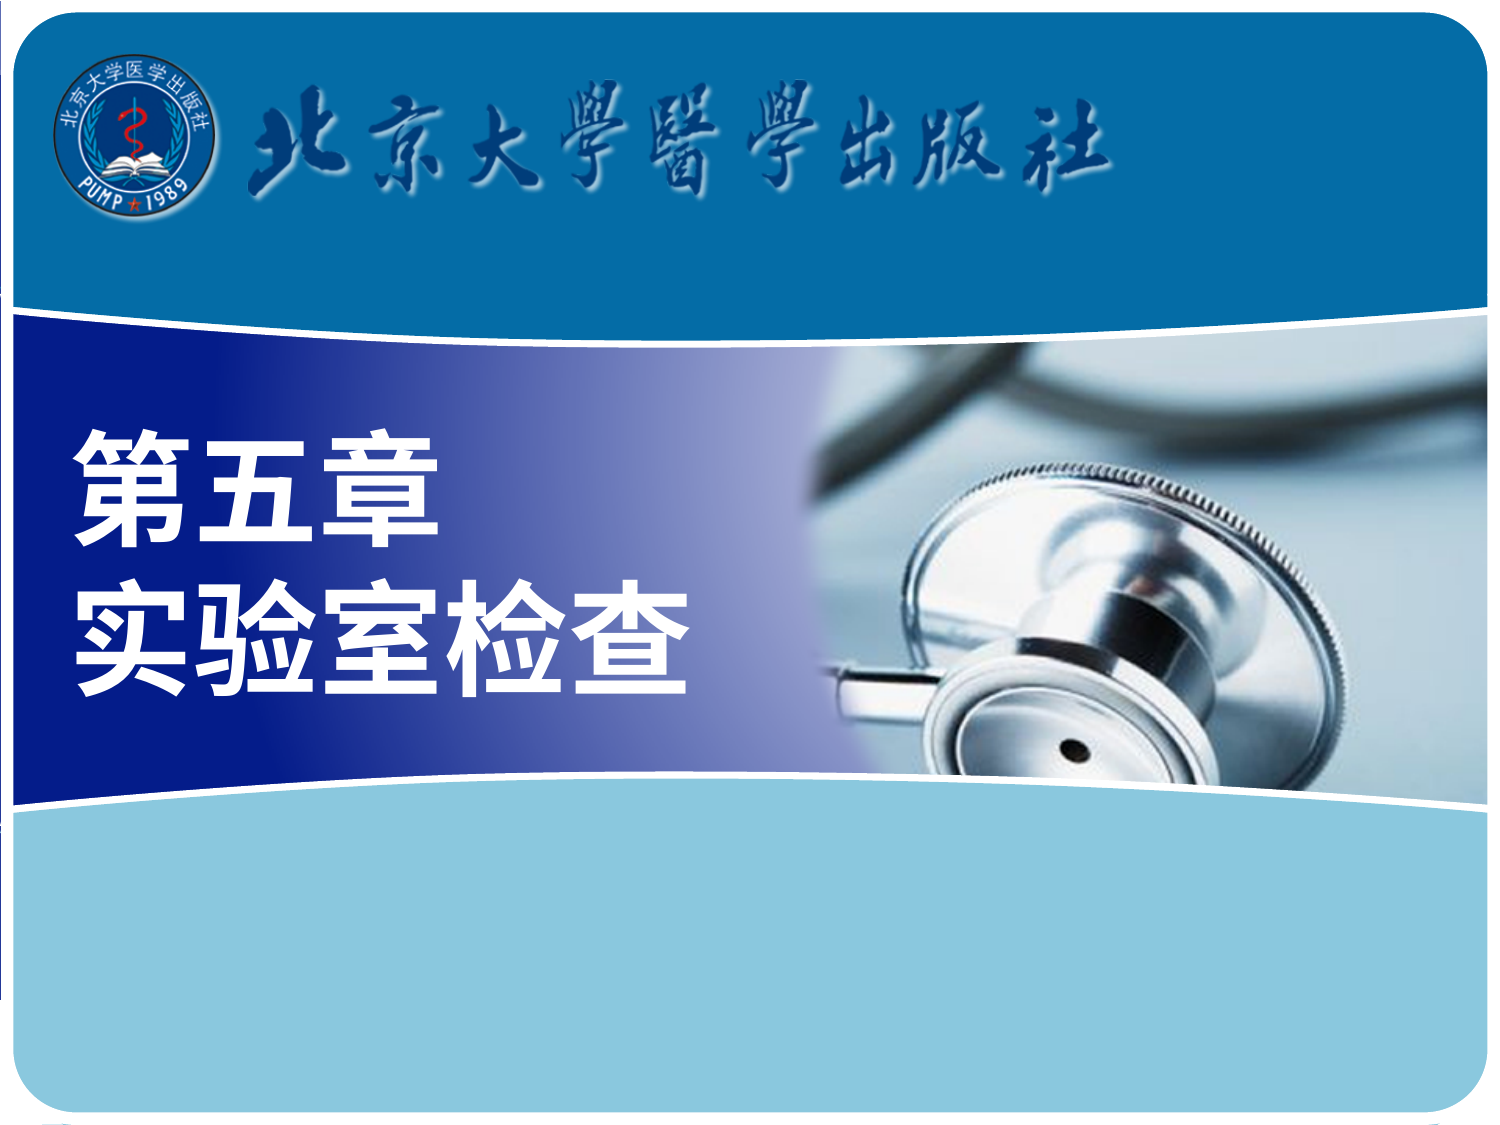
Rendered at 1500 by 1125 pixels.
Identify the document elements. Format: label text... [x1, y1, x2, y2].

title 第五章 实验室检查 [52, 373, 904, 749]
picture [53, 54, 1117, 225]
picture [14, 315, 1487, 805]
